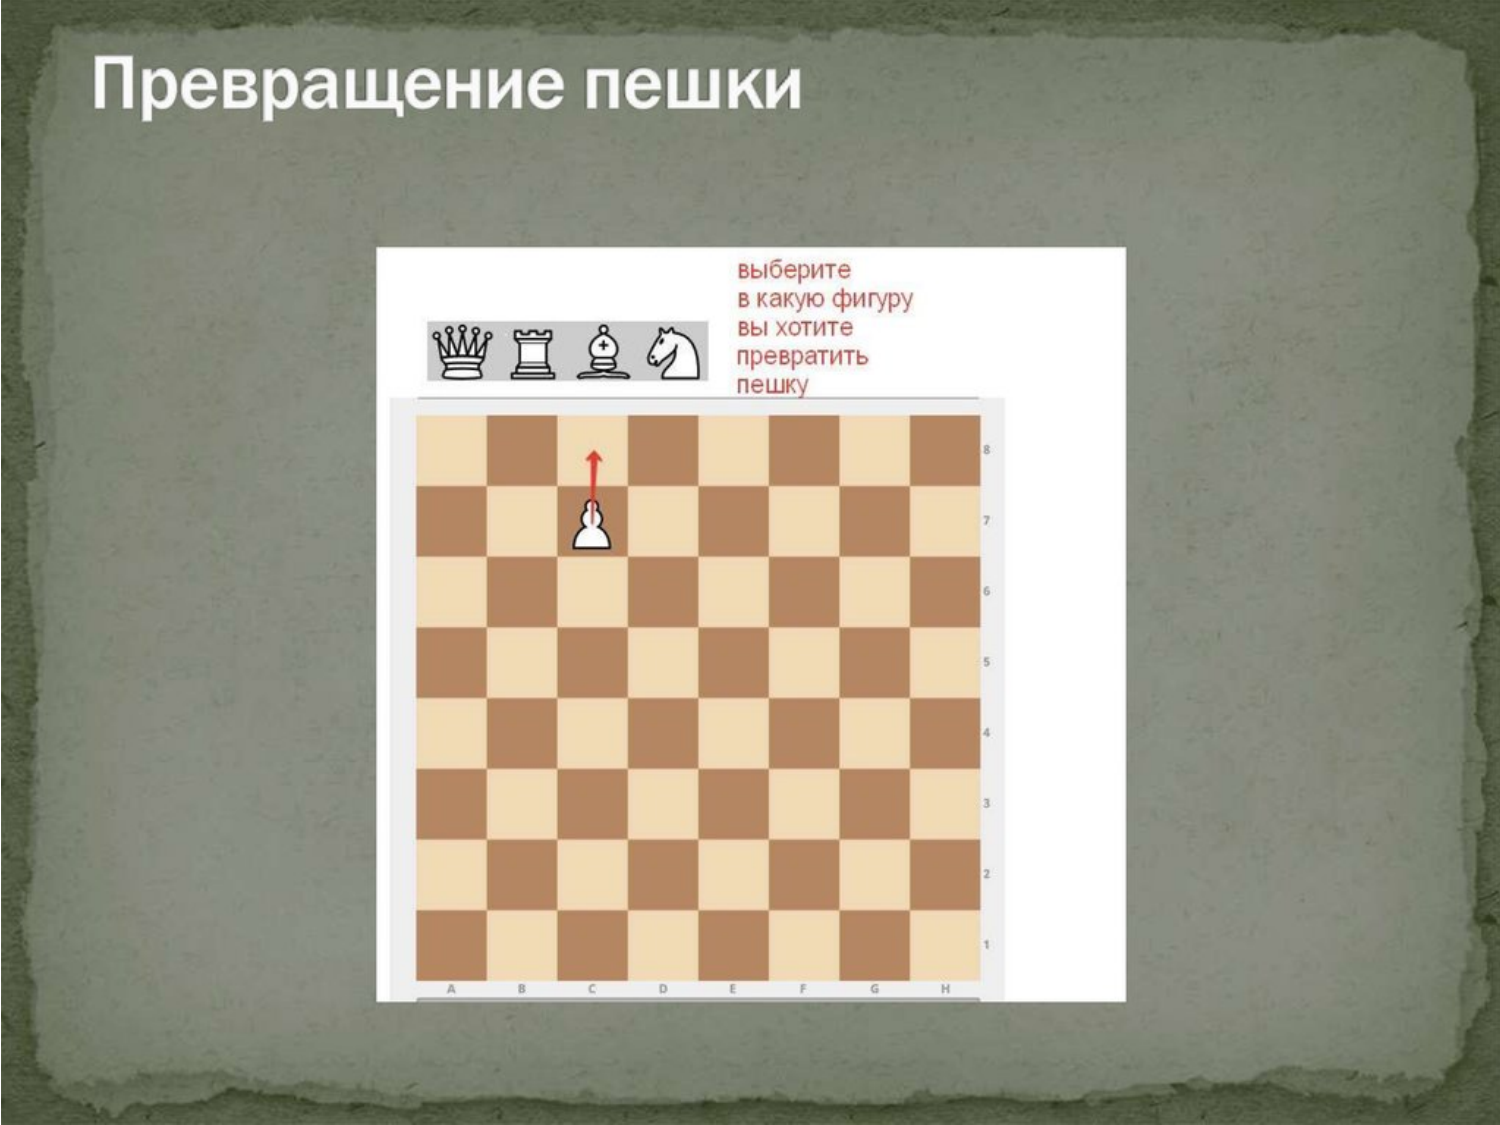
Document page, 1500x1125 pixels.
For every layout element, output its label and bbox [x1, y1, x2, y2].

list [1, 0, 1500, 1125]
